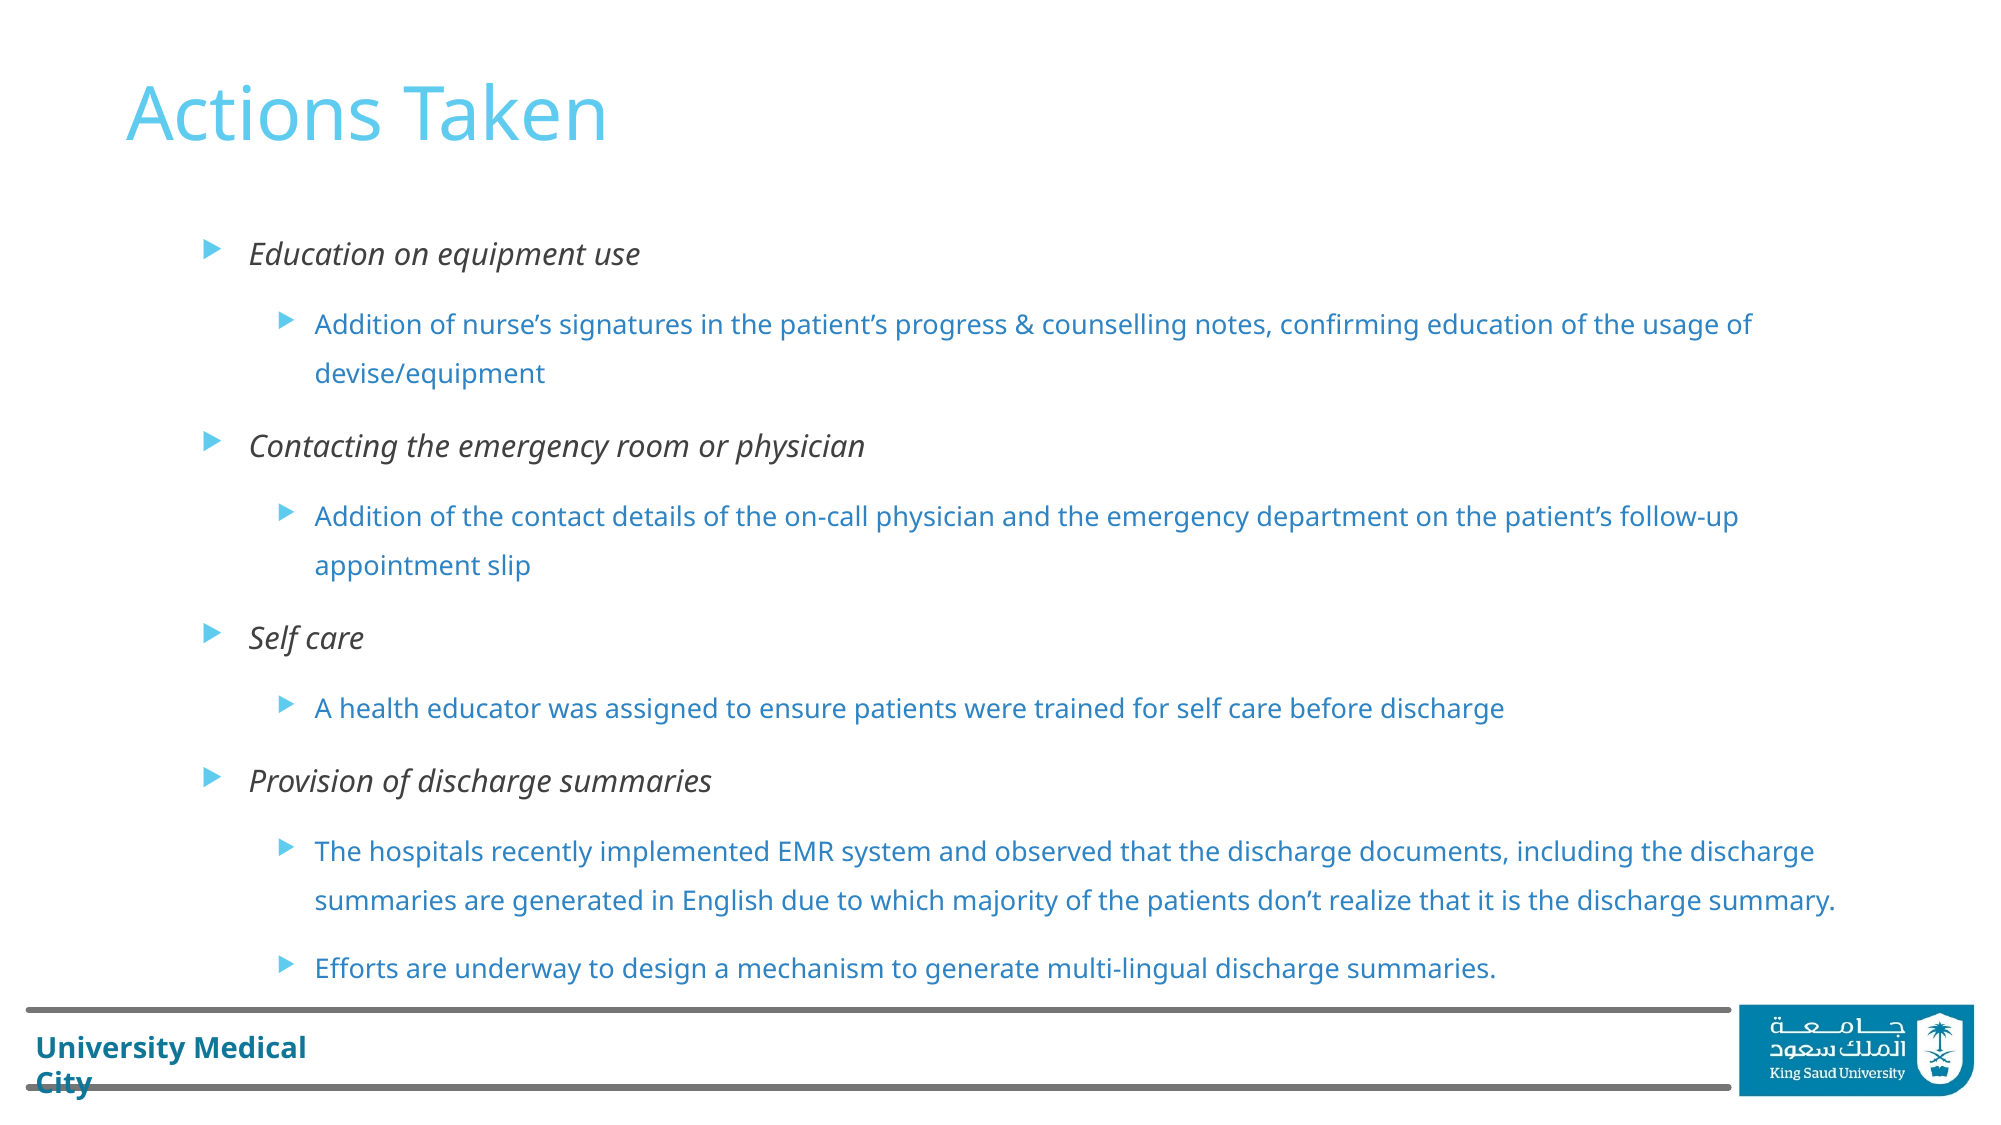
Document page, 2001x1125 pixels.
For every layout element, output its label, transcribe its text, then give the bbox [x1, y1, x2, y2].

list Education on equipment use Addition of nurse’s signatures in the patient’s progress & counselling notes, confirming education of the usage of devise/equipment Contacting the emergency room or physician Addition of the contact details of the on-call physician and the emergency department on the patient’s follow-up appointment slip Self care A health educator was assigned to ensure patients were trained for self care before discharge Provision of discharge summaries The hospitals recently implemented EMR system and observed that the discharge documents, including the discharge summaries are generated in English due to which majority of the patients don’t realize that it is the discharge summary. Efforts are underway to design a mechanism to generate multi-lingual discharge summaries. [111, 208, 1864, 994]
title Actions Taken [111, 57, 1522, 208]
picture [1737, 1002, 1976, 1099]
